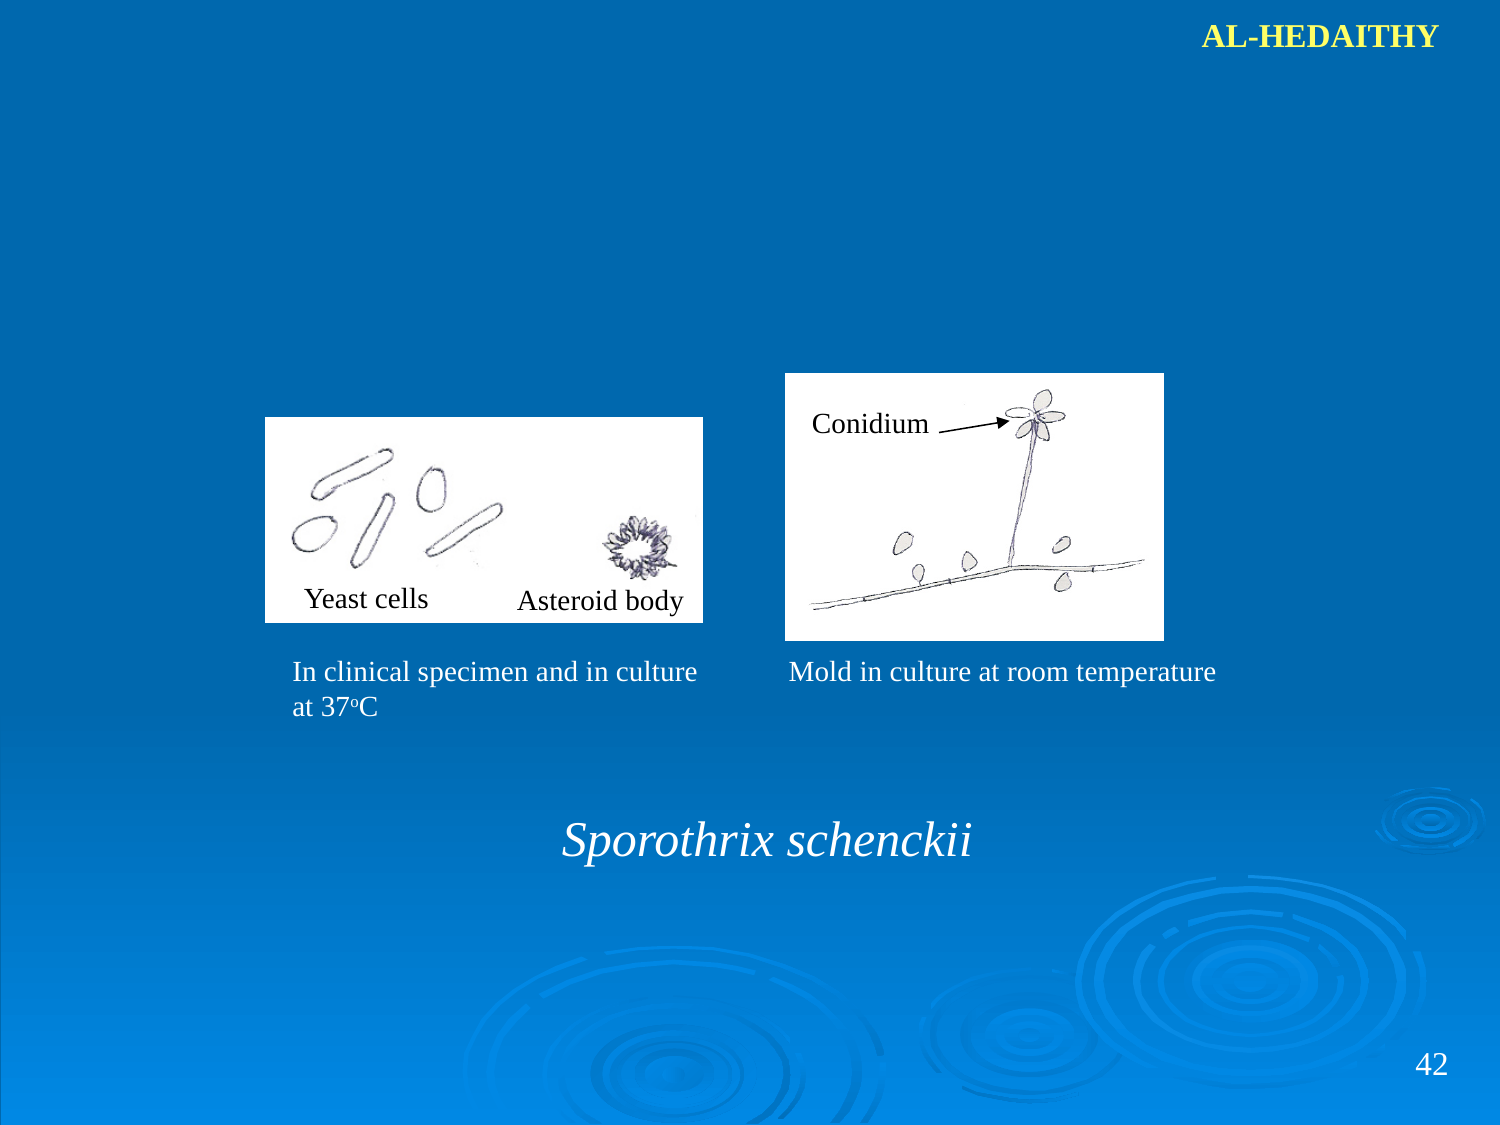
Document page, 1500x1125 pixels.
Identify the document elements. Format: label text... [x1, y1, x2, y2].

text_box AL-HEDAITHY [1186, 7, 1471, 62]
text_box Sporothrix schenckii [466, 798, 1069, 874]
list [265, 417, 703, 623]
text_box In clinical specimen and in culture at 37oC [277, 645, 727, 730]
text_box 42 [1364, 1034, 1500, 1090]
text_box Asteroid body [707, 574, 715, 624]
text_box [123, 834, 1270, 895]
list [785, 373, 1164, 642]
text_box Mold in culture at room temperature [773, 645, 1235, 695]
